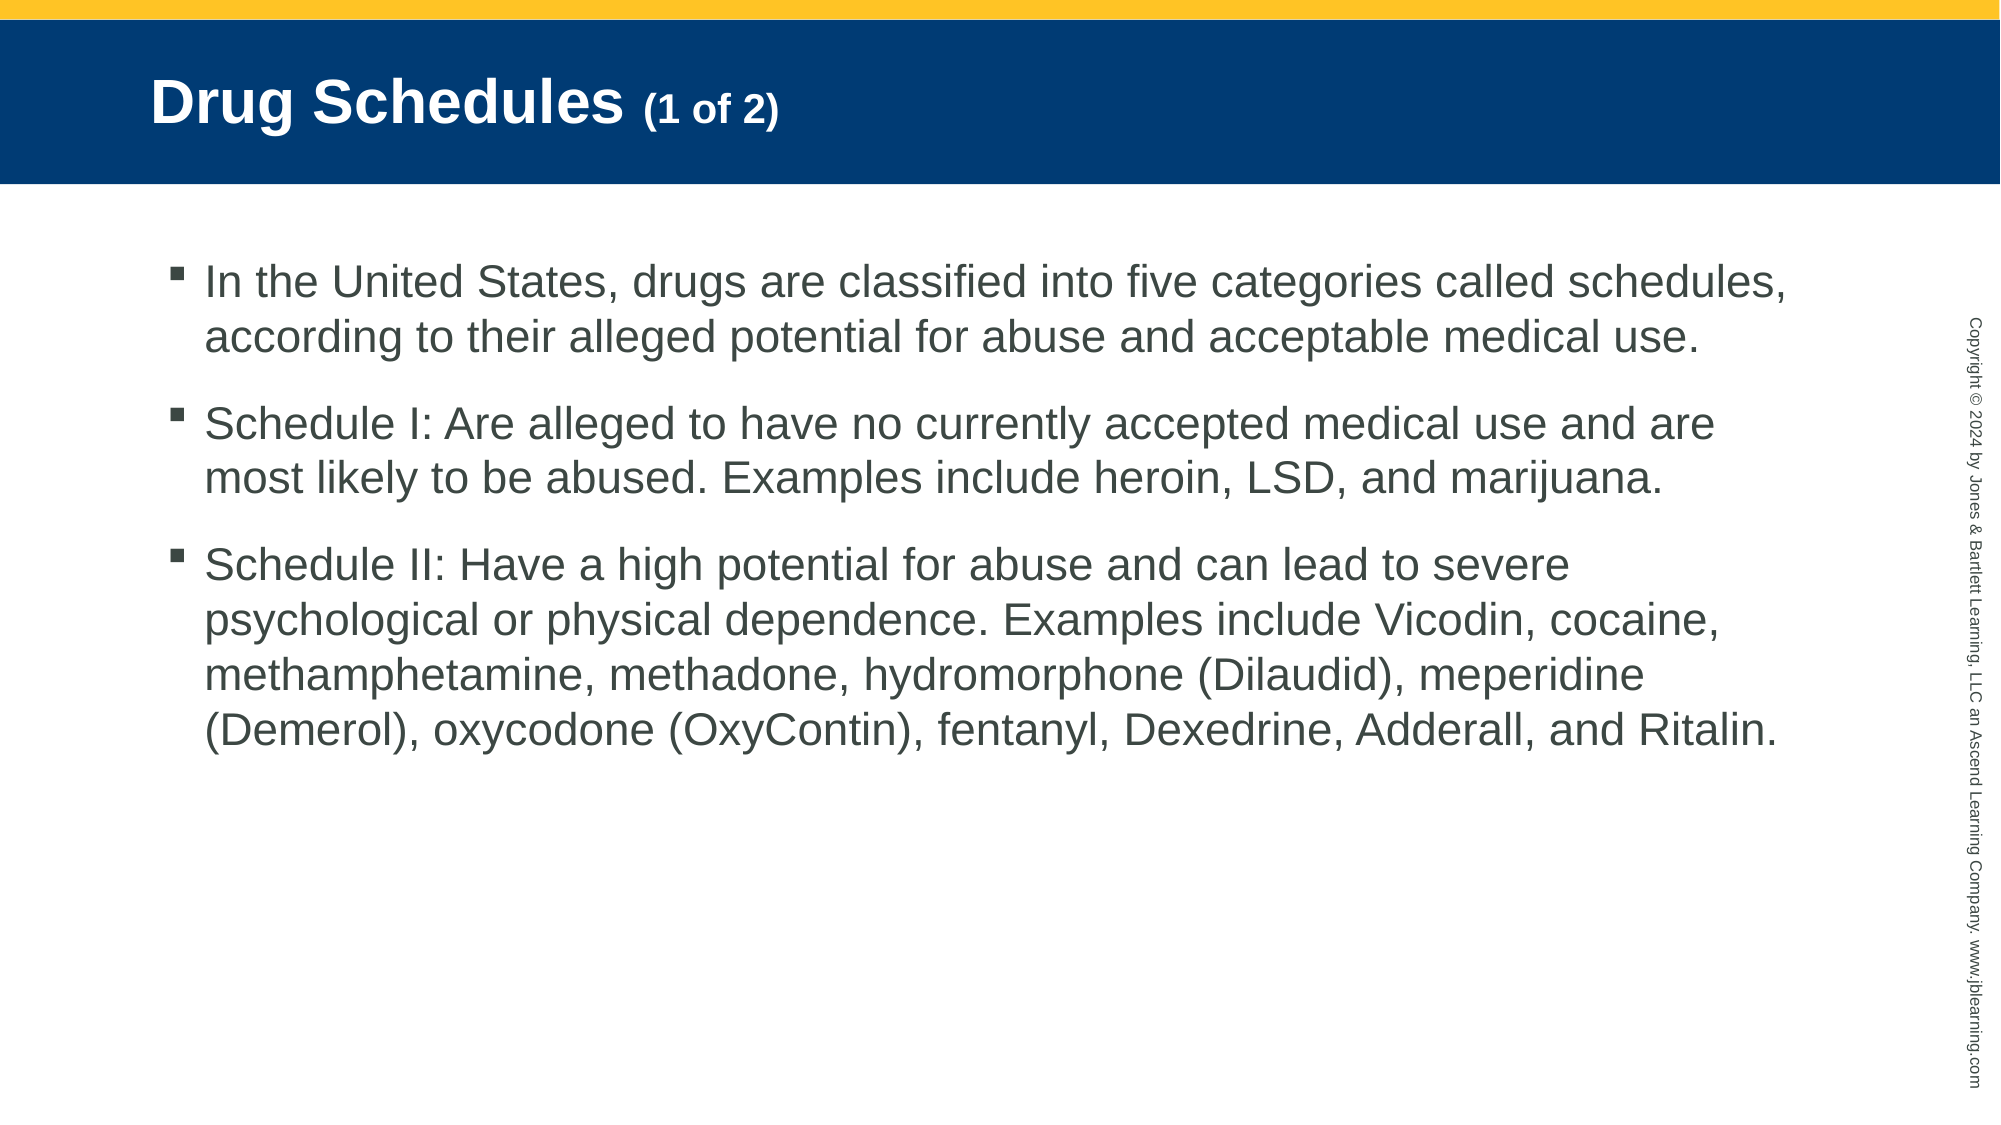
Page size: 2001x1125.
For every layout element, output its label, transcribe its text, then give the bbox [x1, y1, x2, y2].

list In the United States, drugs are classified into five categories called schedules, according to their alleged potential for abuse and acceptable medical use. Schedule I: Are alleged to have no currently accepted medical use and are most likely to be abused. Examples include heroin, LSD, and marijuana. Schedule II: Have a high potential for abuse and can lead to severe psychological or physical dependence. Examples include Vicodin, cocaine, methamphetamine, methadone, hydromorphone (Dilaudid), meperidine (Demerol), oxycodone (OxyContin), fentanyl, Dexedrine, Adderall, and Ritalin. [151, 244, 1840, 1016]
title Drug Schedules (1 of 2) [0, 19, 2000, 185]
